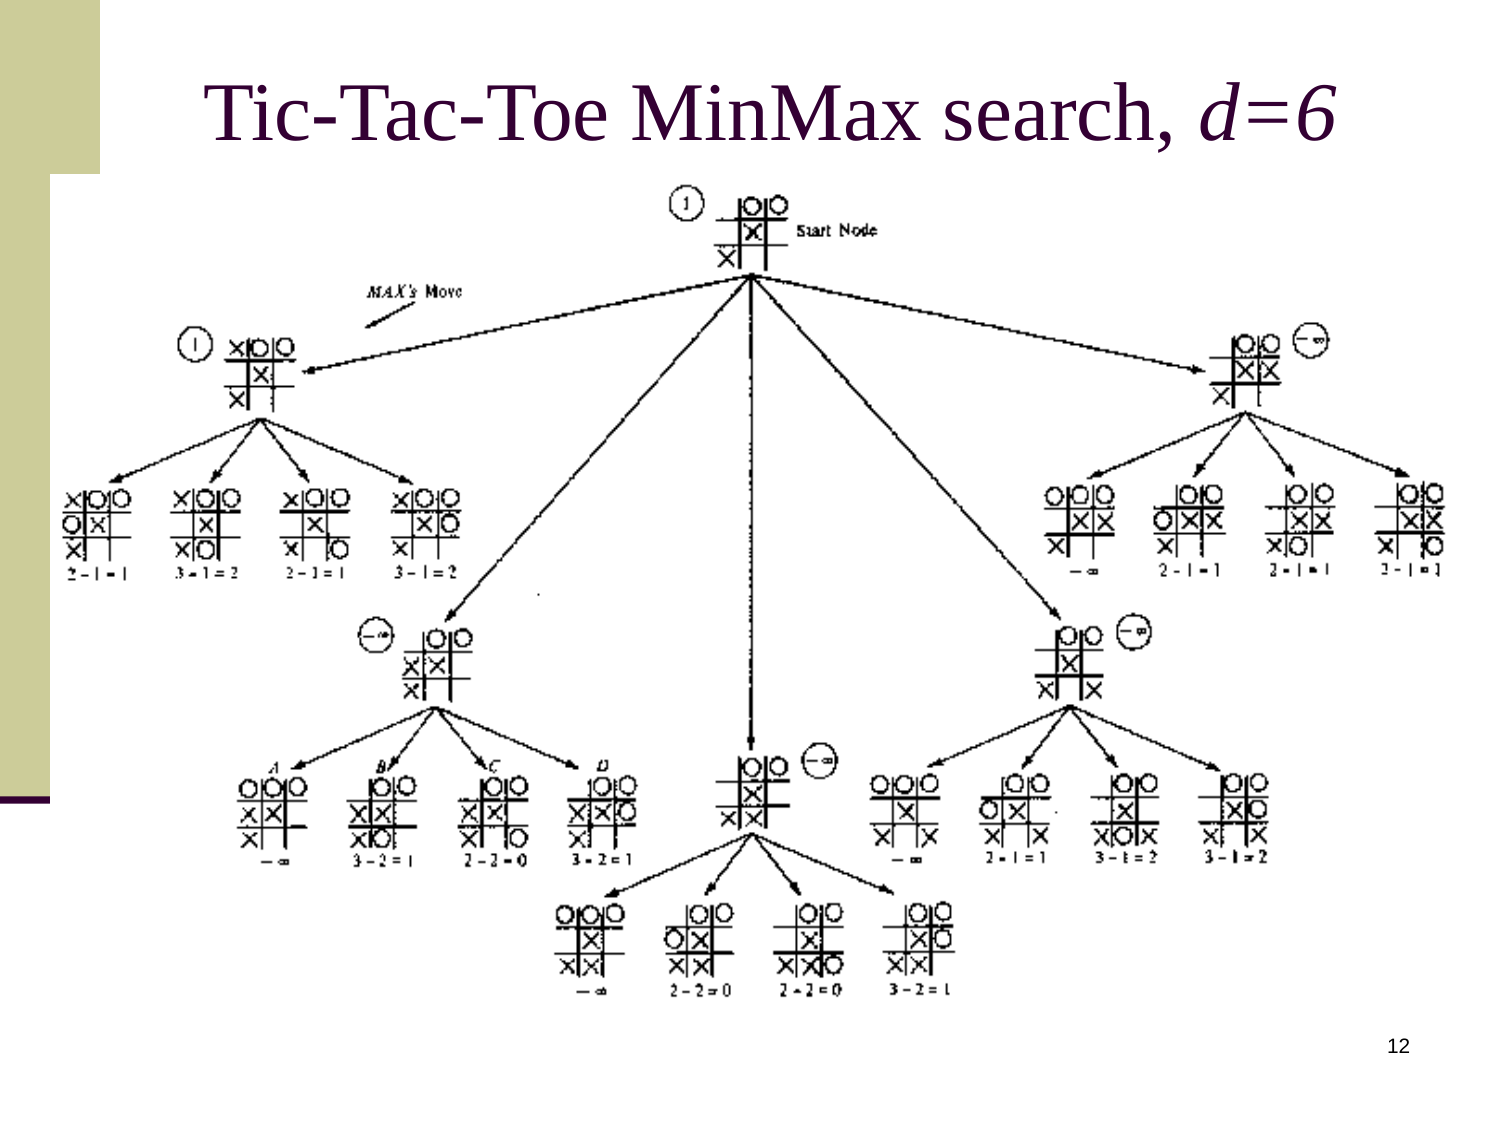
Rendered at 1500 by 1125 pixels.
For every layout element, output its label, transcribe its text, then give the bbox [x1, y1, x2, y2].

title Tic-Tac-Toe MinMax search, d=6 [188, 34, 1468, 173]
slide_number 12 [1112, 1030, 1426, 1101]
picture [49, 174, 1476, 1022]
